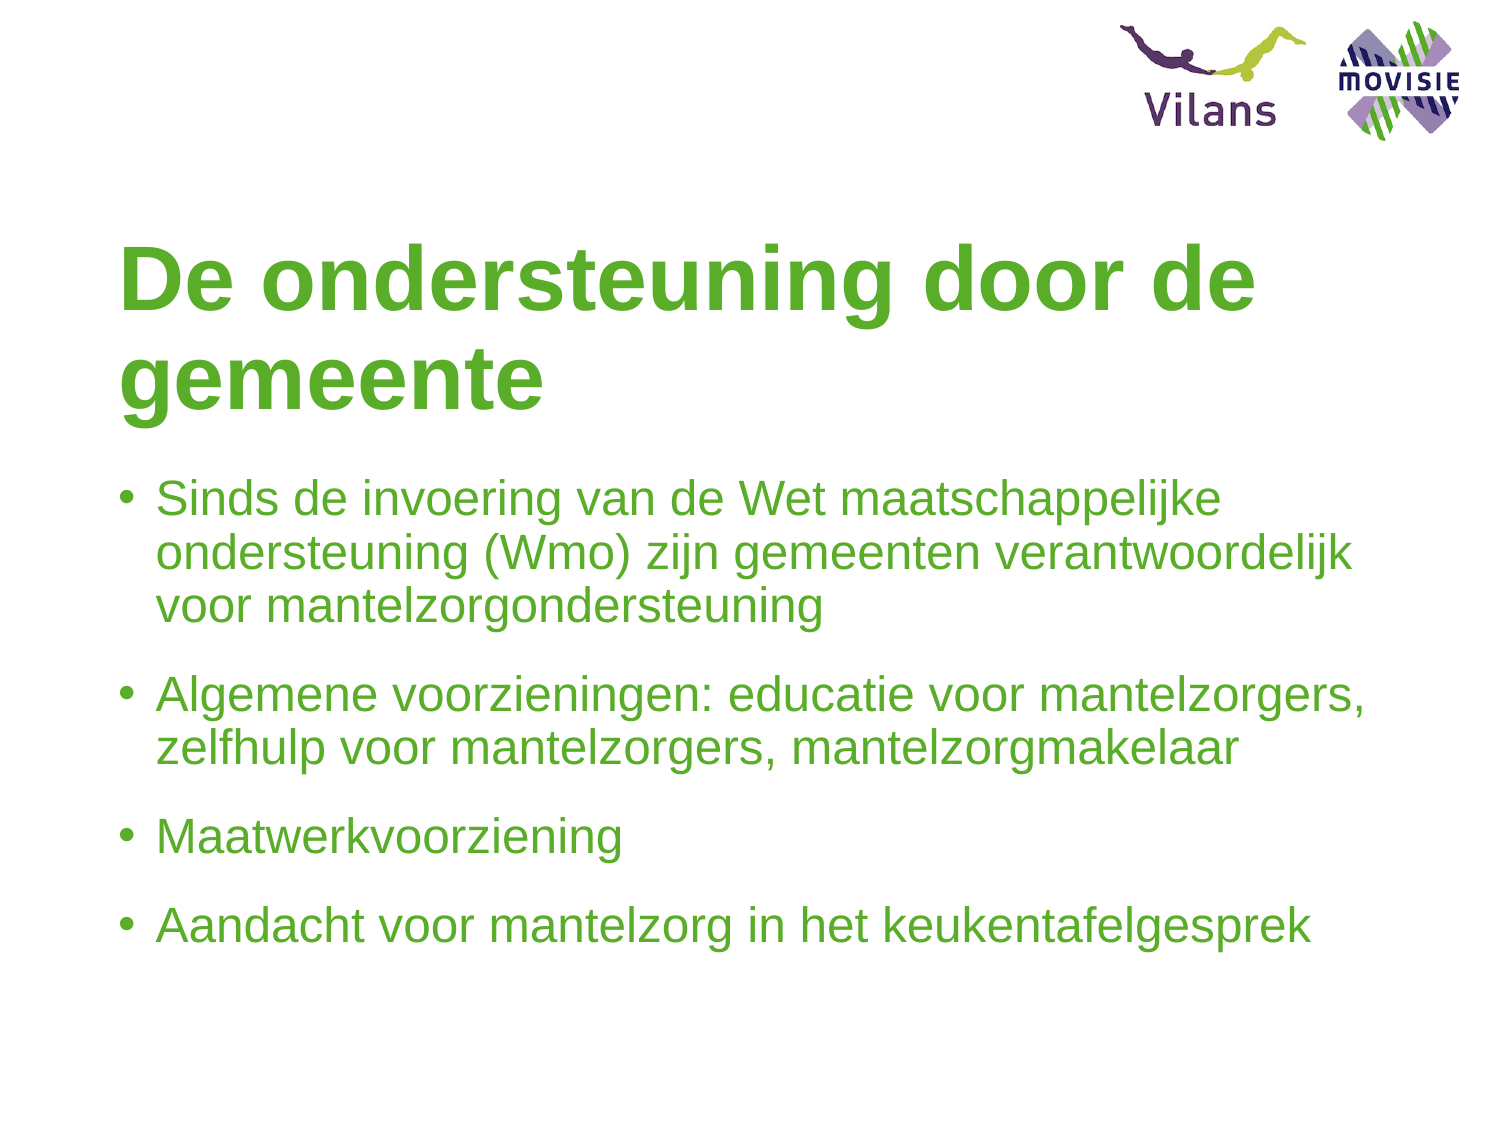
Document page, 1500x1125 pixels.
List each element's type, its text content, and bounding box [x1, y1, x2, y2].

title De ondersteuning door de gemeente [103, 248, 1397, 412]
picture [1120, 25, 1306, 126]
picture [1339, 21, 1459, 141]
list Sinds de invoering van de Wet maatschappelijke ondersteuning (Wmo) zijn gemeenten verantwoordelijk voor mantelzorgondersteuning Algemene voorzieningen: educatie voor mantelzorgers, zelfhulp voor mantelzorgers, mantelzorgmakelaar Maatwerkvoorziening Aandacht voor mantelzorg in het keukentafelgesprek [103, 465, 1397, 1001]
